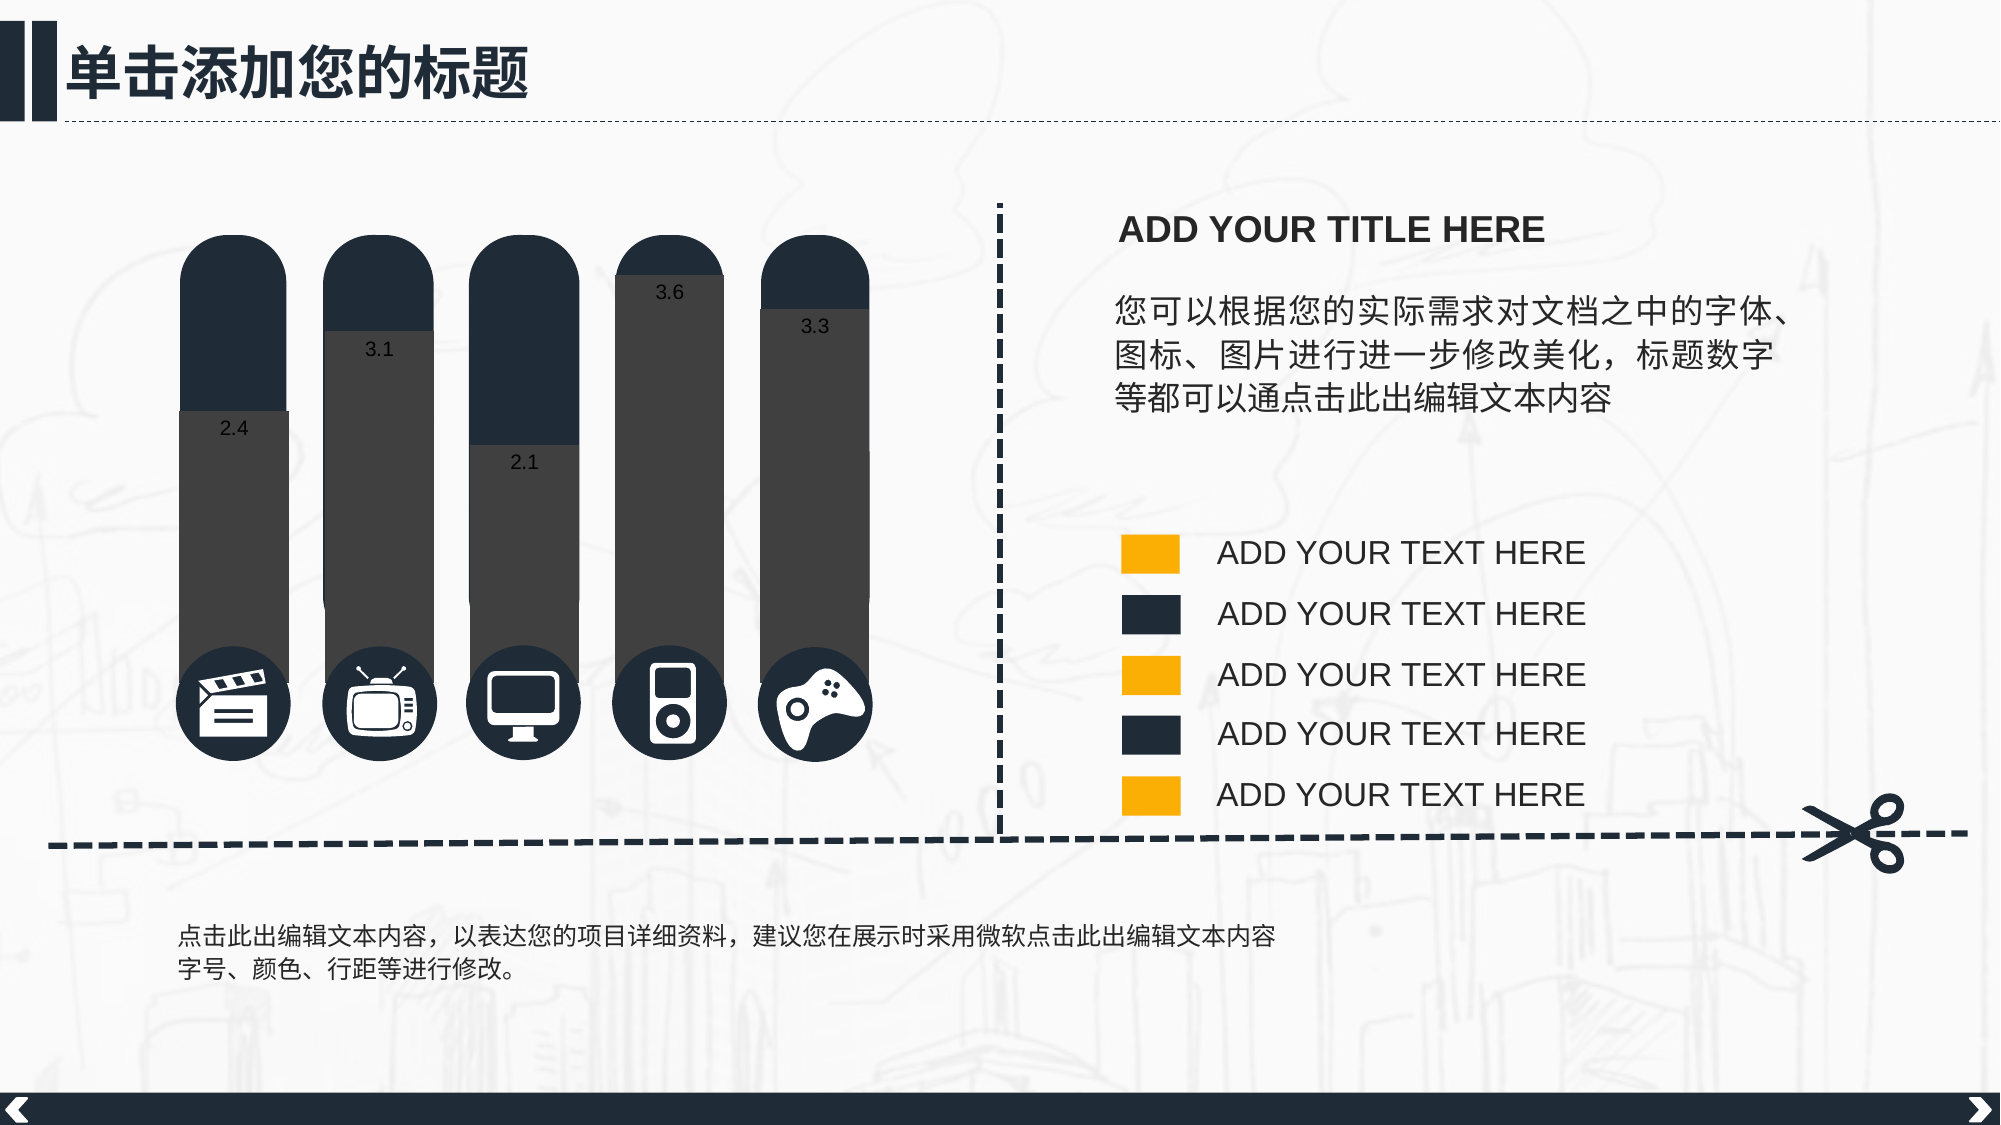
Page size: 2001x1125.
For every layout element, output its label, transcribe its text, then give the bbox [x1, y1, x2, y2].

text_box [487, 690, 560, 742]
text_box [1867, 846, 1905, 874]
text_box ADD YOUR TEXT HERE [1202, 584, 1654, 640]
text_box ADD YOUR TEXT HERE [1201, 765, 1681, 821]
text_box [776, 690, 865, 751]
text_box [1121, 594, 1182, 635]
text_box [48, 833, 1968, 846]
text_box [1801, 793, 1905, 833]
text_box [611, 690, 728, 762]
text_box [346, 690, 417, 737]
text_box [1801, 846, 1843, 862]
text_box [649, 690, 696, 744]
text_box [1121, 775, 1182, 817]
text_box [174, 690, 292, 763]
text_box [1120, 533, 1181, 575]
text_box [199, 695, 268, 737]
text_box ADD YOUR TEXT HERE [1202, 523, 1604, 579]
text_box ADD YOUR TEXT HERE [1202, 645, 1681, 700]
text_box ADD YOUR TEXT HERE [1202, 704, 1681, 760]
text_box [321, 690, 439, 763]
text_box ADD YOUR TITLE HERE [1103, 198, 1681, 258]
chart [150, 189, 900, 690]
text_box 您可以根据您的实际需求对文档之中的字体、图标、图片进行进一步修改美化，标题数字等都可以通点击此出编辑文本内容 [1099, 278, 1791, 469]
text_box [756, 690, 874, 763]
text_box [465, 690, 582, 762]
text_box [199, 690, 209, 704]
text_box [1121, 655, 1182, 696]
text_box [207, 690, 229, 694]
text_box 点击此出编辑文本内容，以表达您的项目详细资料，建议您在展示时采用微软点击此出编辑文本内容 字号、颜色、行距等进行修改。 [162, 910, 1930, 991]
text_box [1121, 714, 1182, 756]
